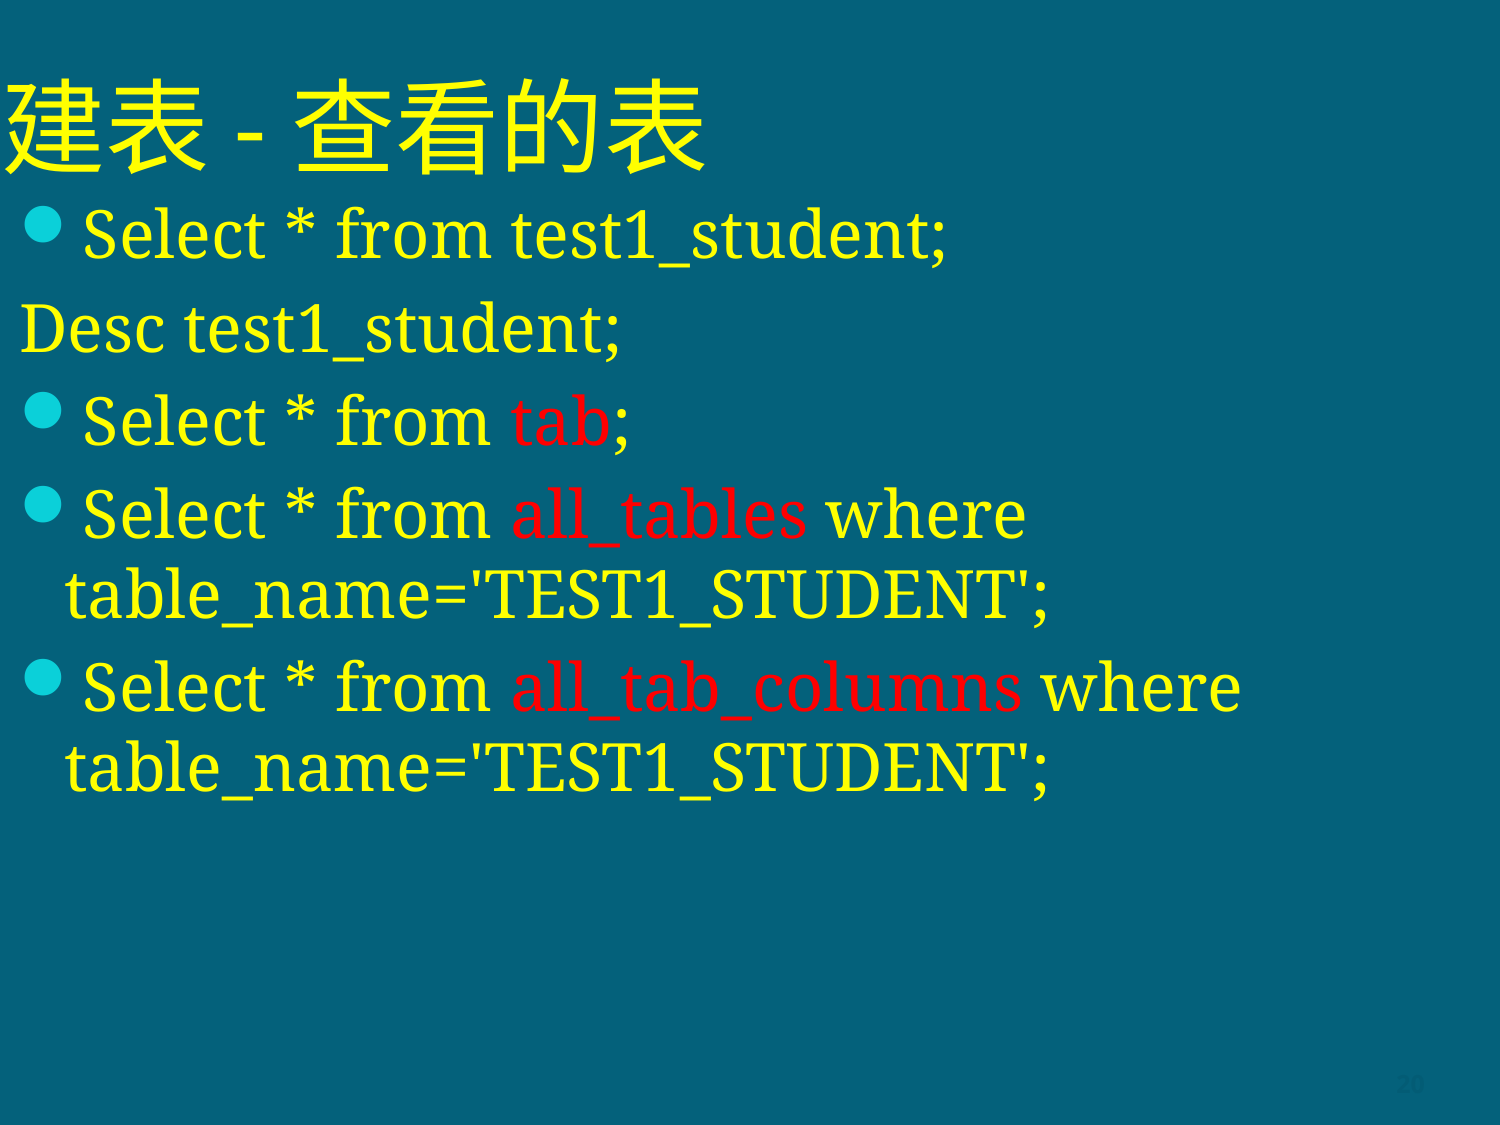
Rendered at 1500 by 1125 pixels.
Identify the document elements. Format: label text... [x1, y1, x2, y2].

title 建表-查看的表 [0, 0, 1500, 188]
list Select * from test1_student; Desc test1_student; Select * from tab; Select * from all_tables where table_name='TEST1_STUDENT'; Select * from all_tab_columns where table_name='TEST1_STUDENT'; [4, 184, 1500, 1125]
